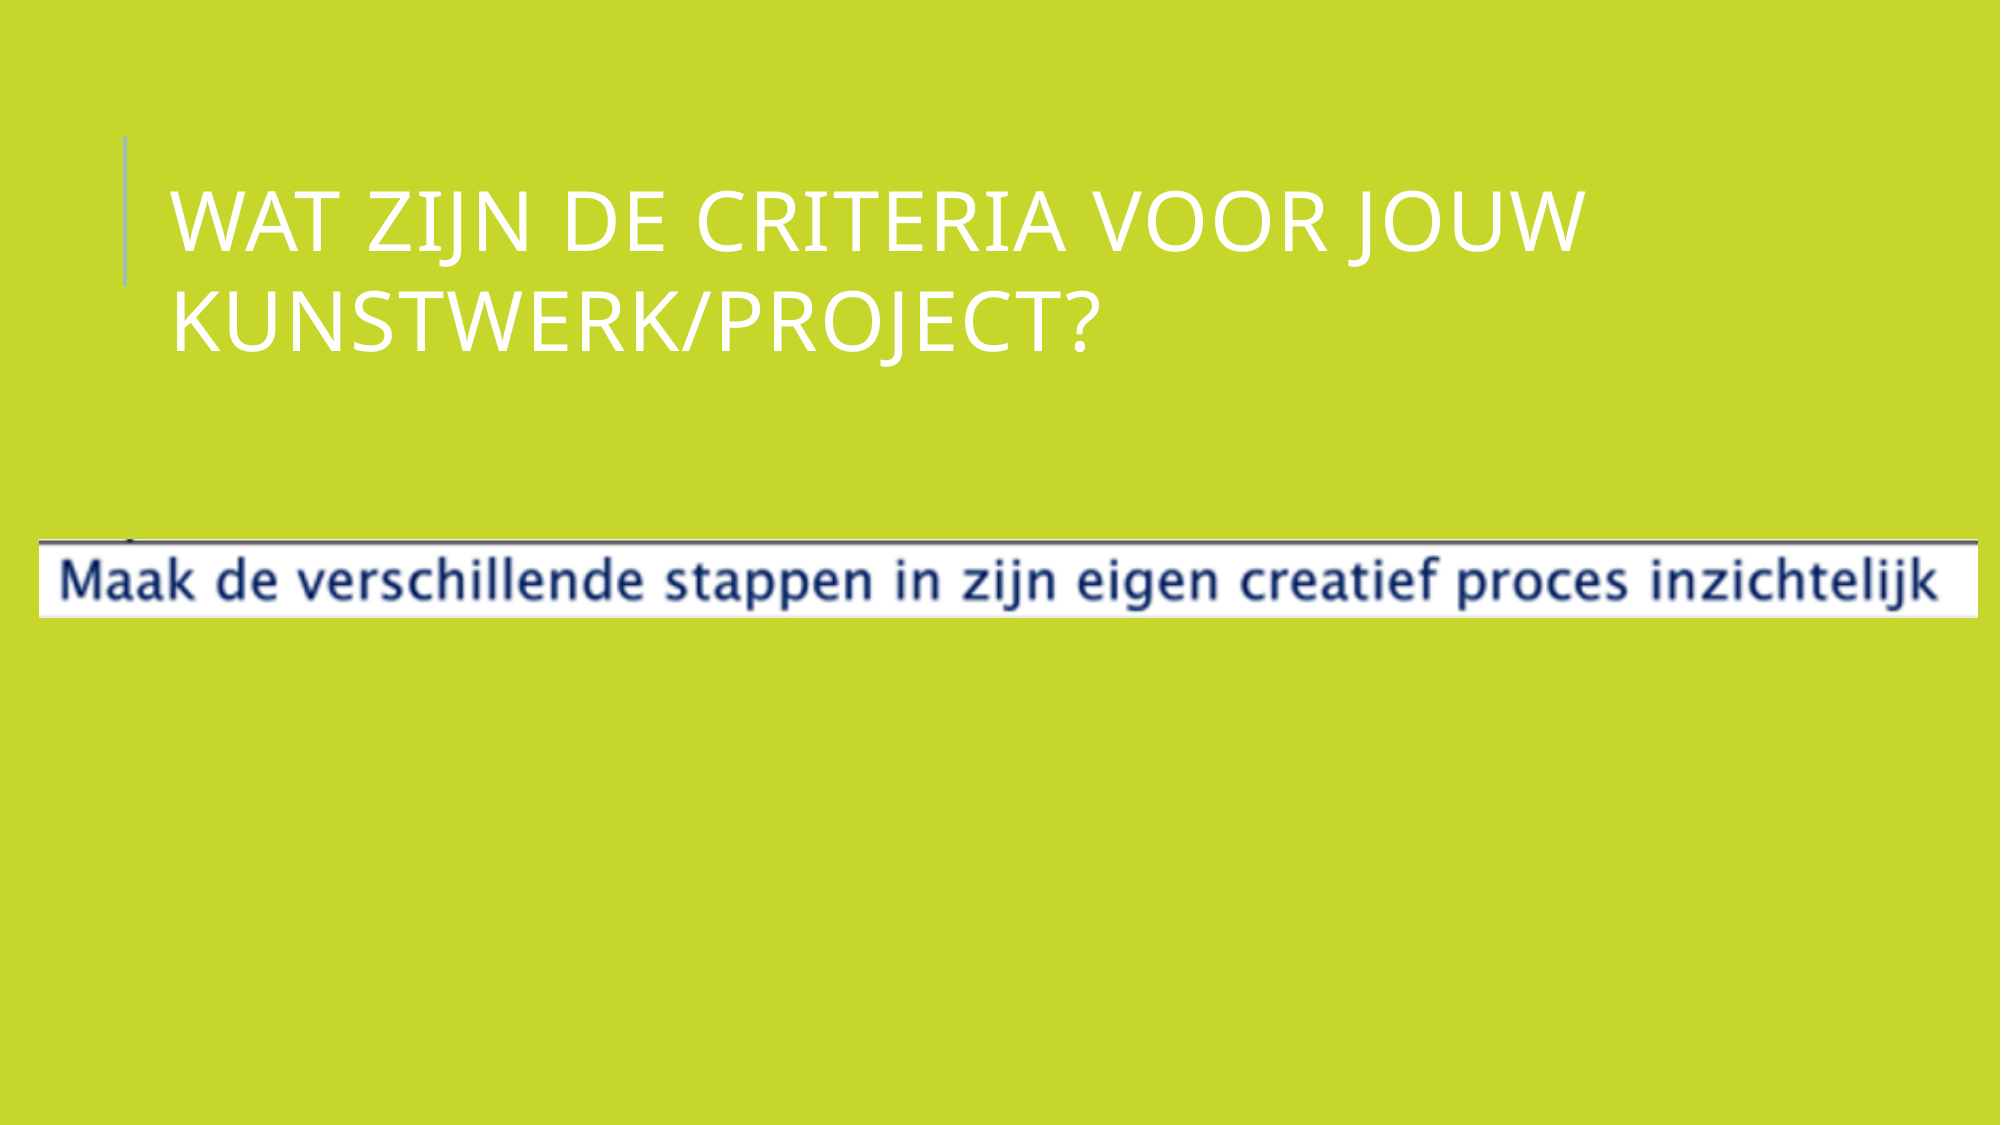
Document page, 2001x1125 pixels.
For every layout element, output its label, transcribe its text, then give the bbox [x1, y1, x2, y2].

text_box Wat zijn de criteria voor jouw kunstwerk/project? [154, 160, 1922, 376]
picture [38, 538, 1978, 618]
